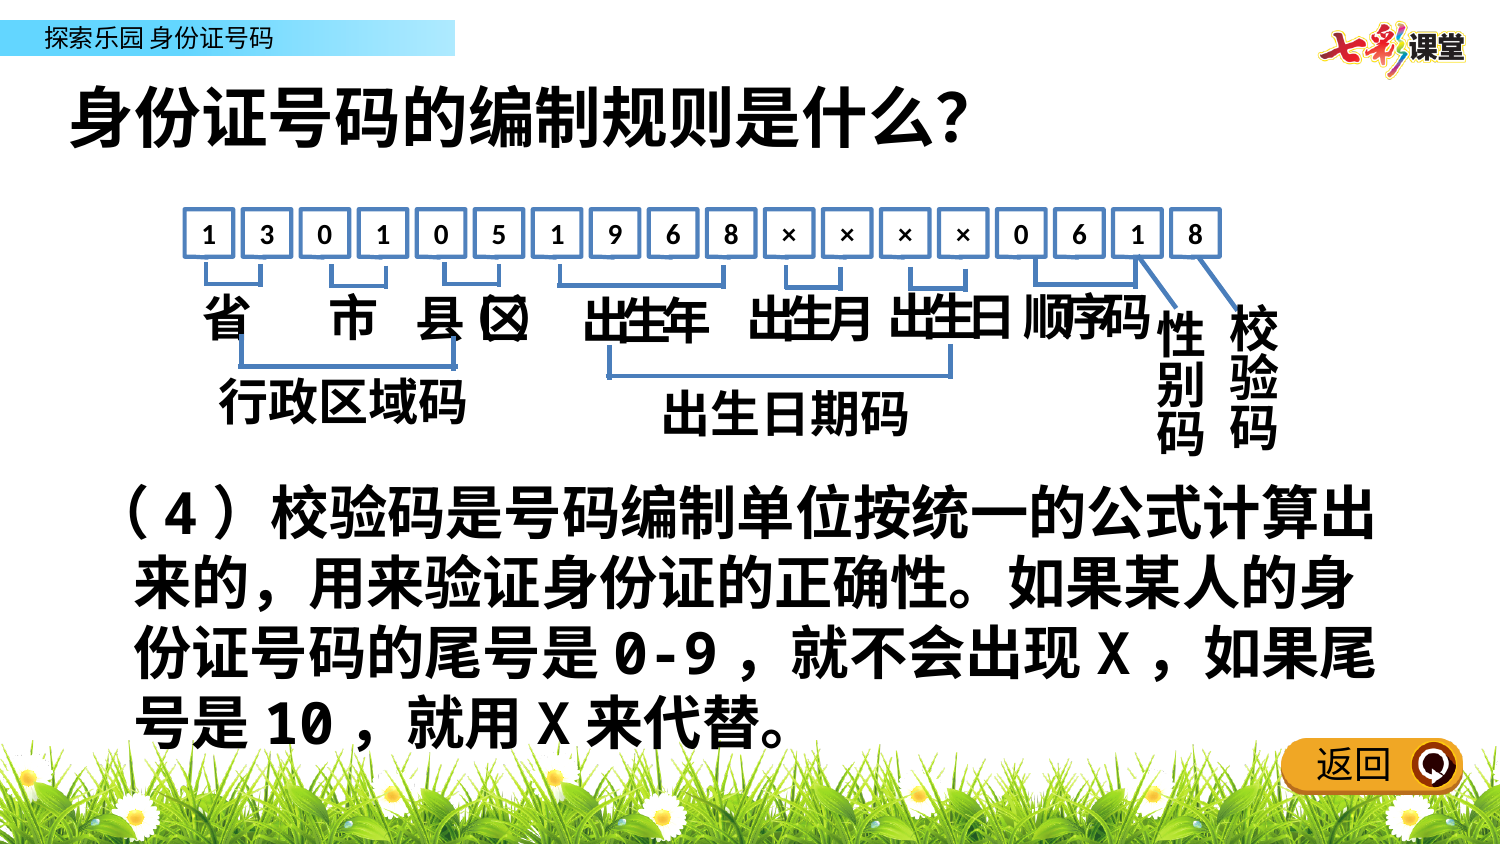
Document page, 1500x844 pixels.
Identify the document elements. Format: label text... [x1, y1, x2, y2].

text_box 市 [314, 279, 391, 332]
text_box 3 [240, 207, 294, 260]
text_box × [936, 207, 990, 260]
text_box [1198, 257, 1238, 311]
text_box 身份证号码的编制规则是什么？ [53, 68, 1058, 139]
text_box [1033, 256, 1134, 290]
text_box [1281, 733, 1464, 795]
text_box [443, 261, 501, 288]
text_box 8 [704, 207, 758, 260]
text_box 0 [298, 207, 352, 260]
text_box × [878, 207, 932, 260]
text_box 9 [588, 207, 642, 260]
text_box 省 [187, 279, 264, 350]
text_box × [762, 207, 816, 260]
text_box 出生月 [732, 280, 872, 342]
text_box 县（区） [400, 280, 567, 350]
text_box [1137, 255, 1177, 309]
picture [0, 740, 1500, 844]
text_box 出生日期码 [645, 375, 1022, 446]
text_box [605, 343, 951, 381]
text_box 6 [646, 207, 700, 260]
text_box 8 [1169, 207, 1222, 260]
text_box 0 [994, 207, 1048, 260]
text_box 1 [356, 207, 410, 260]
text_box 6 [1052, 207, 1106, 254]
text_box 校 验 码 [1215, 310, 1294, 469]
text_box 出生日 [872, 278, 1008, 349]
text_box 1 [182, 207, 236, 260]
text_box （4）校验码是号码编制单位按统一的公式计算出来的，用来验证身份证的正确性。如果某人的身份证号码的尾号是0-9，就不会出现X，如果尾号是10，就用X来代替。 [76, 469, 1403, 740]
text_box 性 别 码 [1141, 316, 1215, 469]
picture [1316, 20, 1468, 80]
text_box 0 [414, 207, 468, 260]
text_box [556, 263, 727, 290]
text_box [330, 263, 388, 290]
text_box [909, 266, 967, 293]
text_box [237, 333, 458, 372]
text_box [784, 265, 843, 291]
text_box 出生年 [567, 292, 732, 352]
text_box 1 [530, 207, 584, 260]
text_box 1 [1110, 207, 1164, 254]
text_box 5 [472, 207, 526, 260]
text_box 行政区域码 [203, 362, 538, 433]
text_box 顺序码 [1008, 278, 1141, 349]
text_box × [820, 207, 874, 260]
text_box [204, 261, 262, 288]
